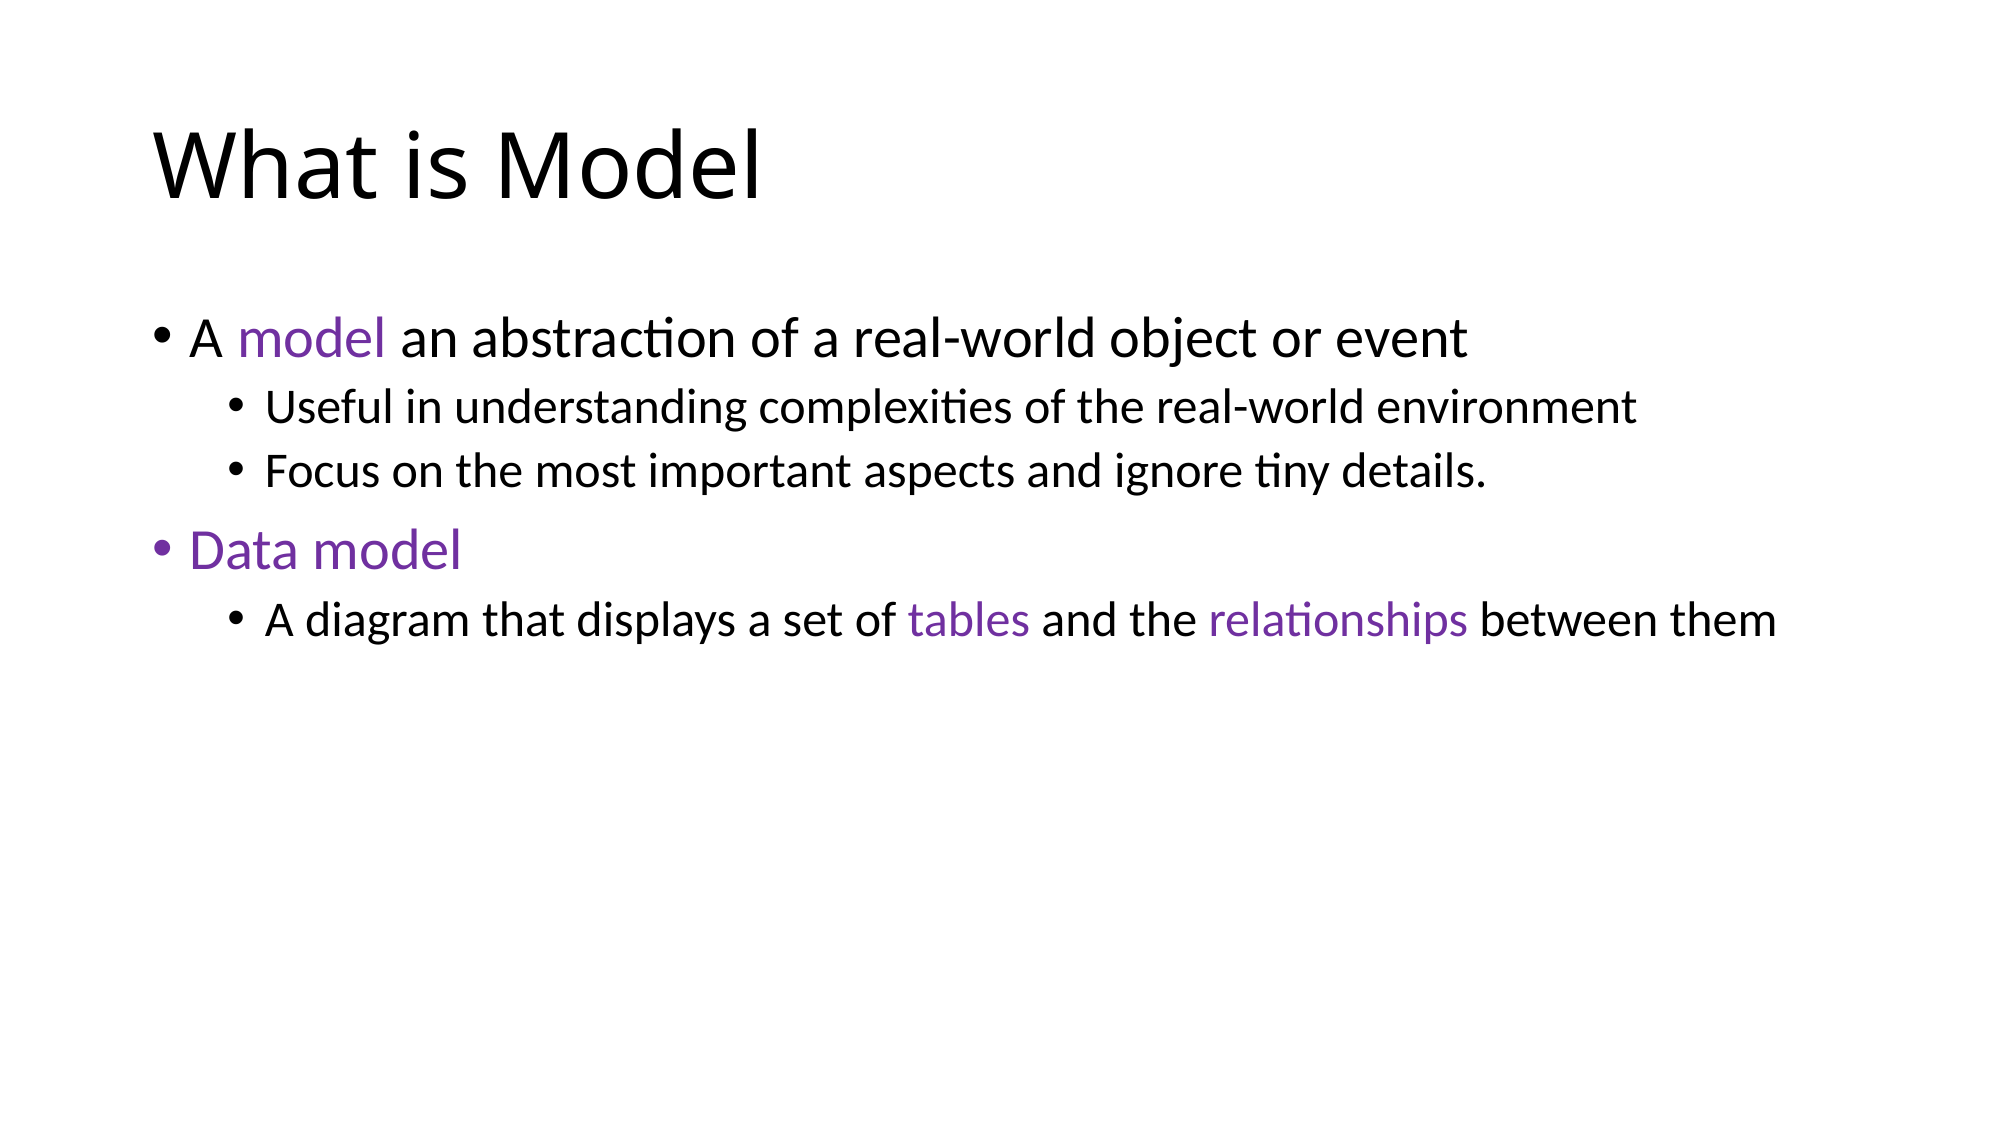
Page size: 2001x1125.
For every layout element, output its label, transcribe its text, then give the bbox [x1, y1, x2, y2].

list A model an abstraction of a real-world object or event Useful in understanding complexities of the real-world environment Focus on the most important aspects and ignore tiny details. Data model A diagram that displays a set of tables and the relationships between them [137, 299, 1863, 1014]
title What is Model [137, 59, 1863, 278]
